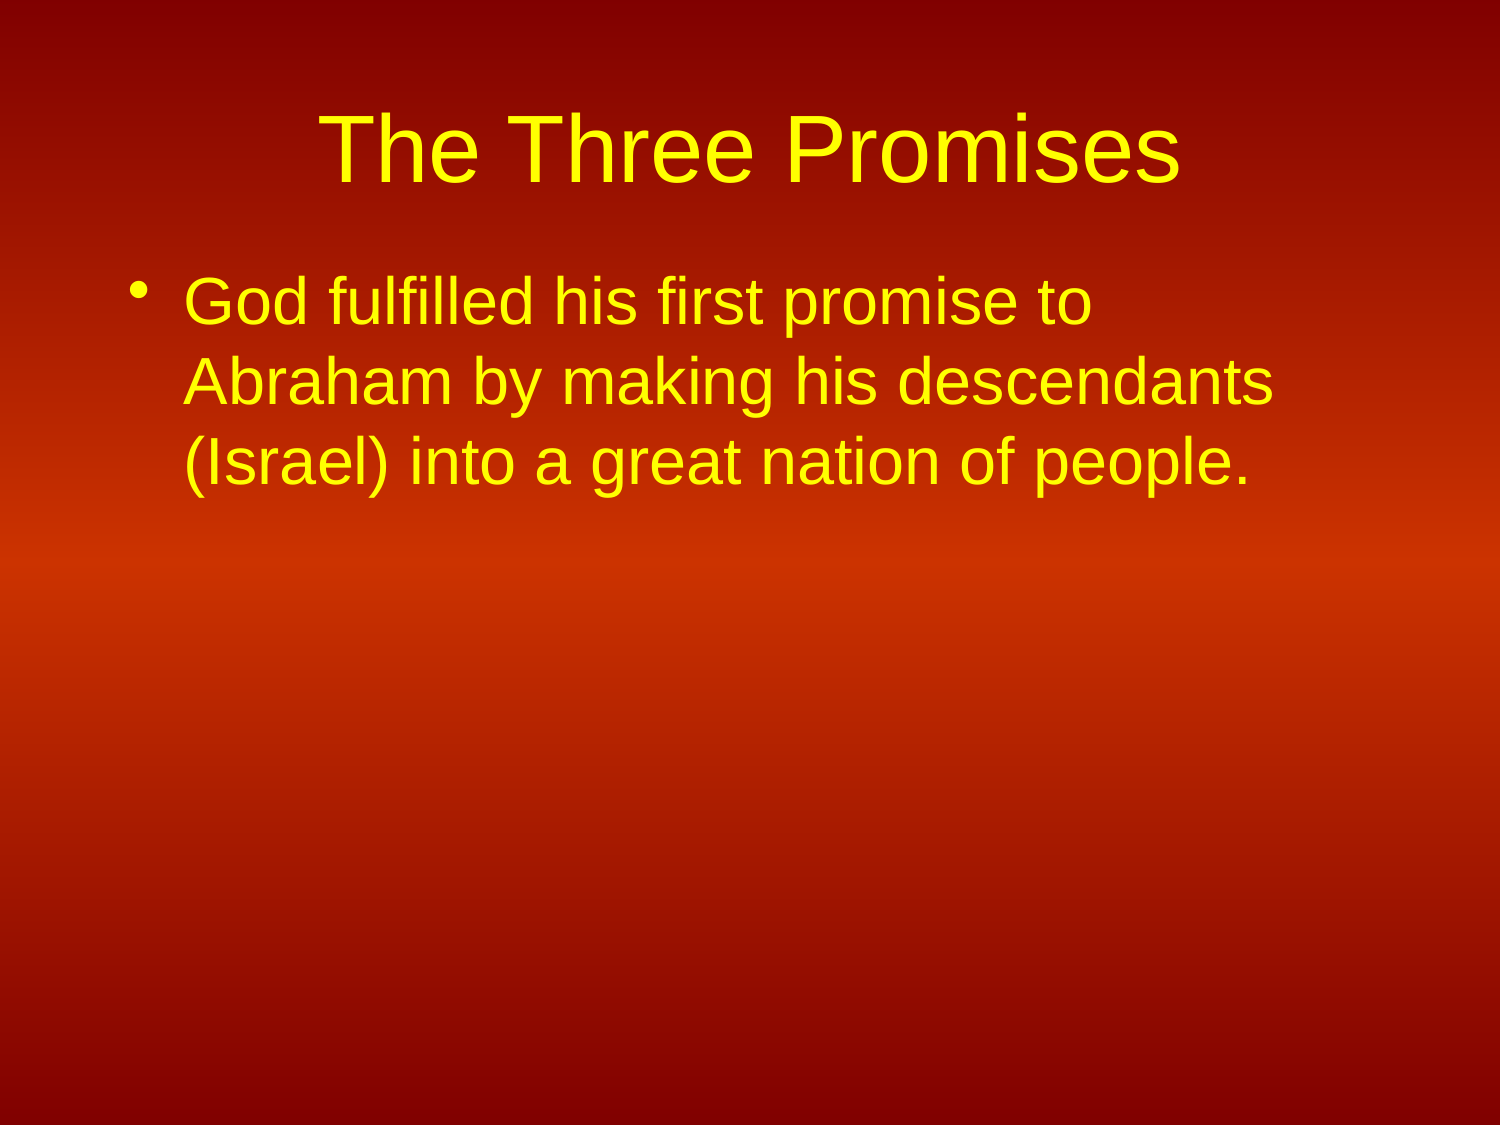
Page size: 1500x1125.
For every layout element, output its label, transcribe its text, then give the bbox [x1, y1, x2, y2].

title The Three Promises [37, 50, 1463, 238]
list God fulfilled his first promise to Abraham by making his descendants (Israel) into a great nation of people. [112, 249, 1388, 1088]
